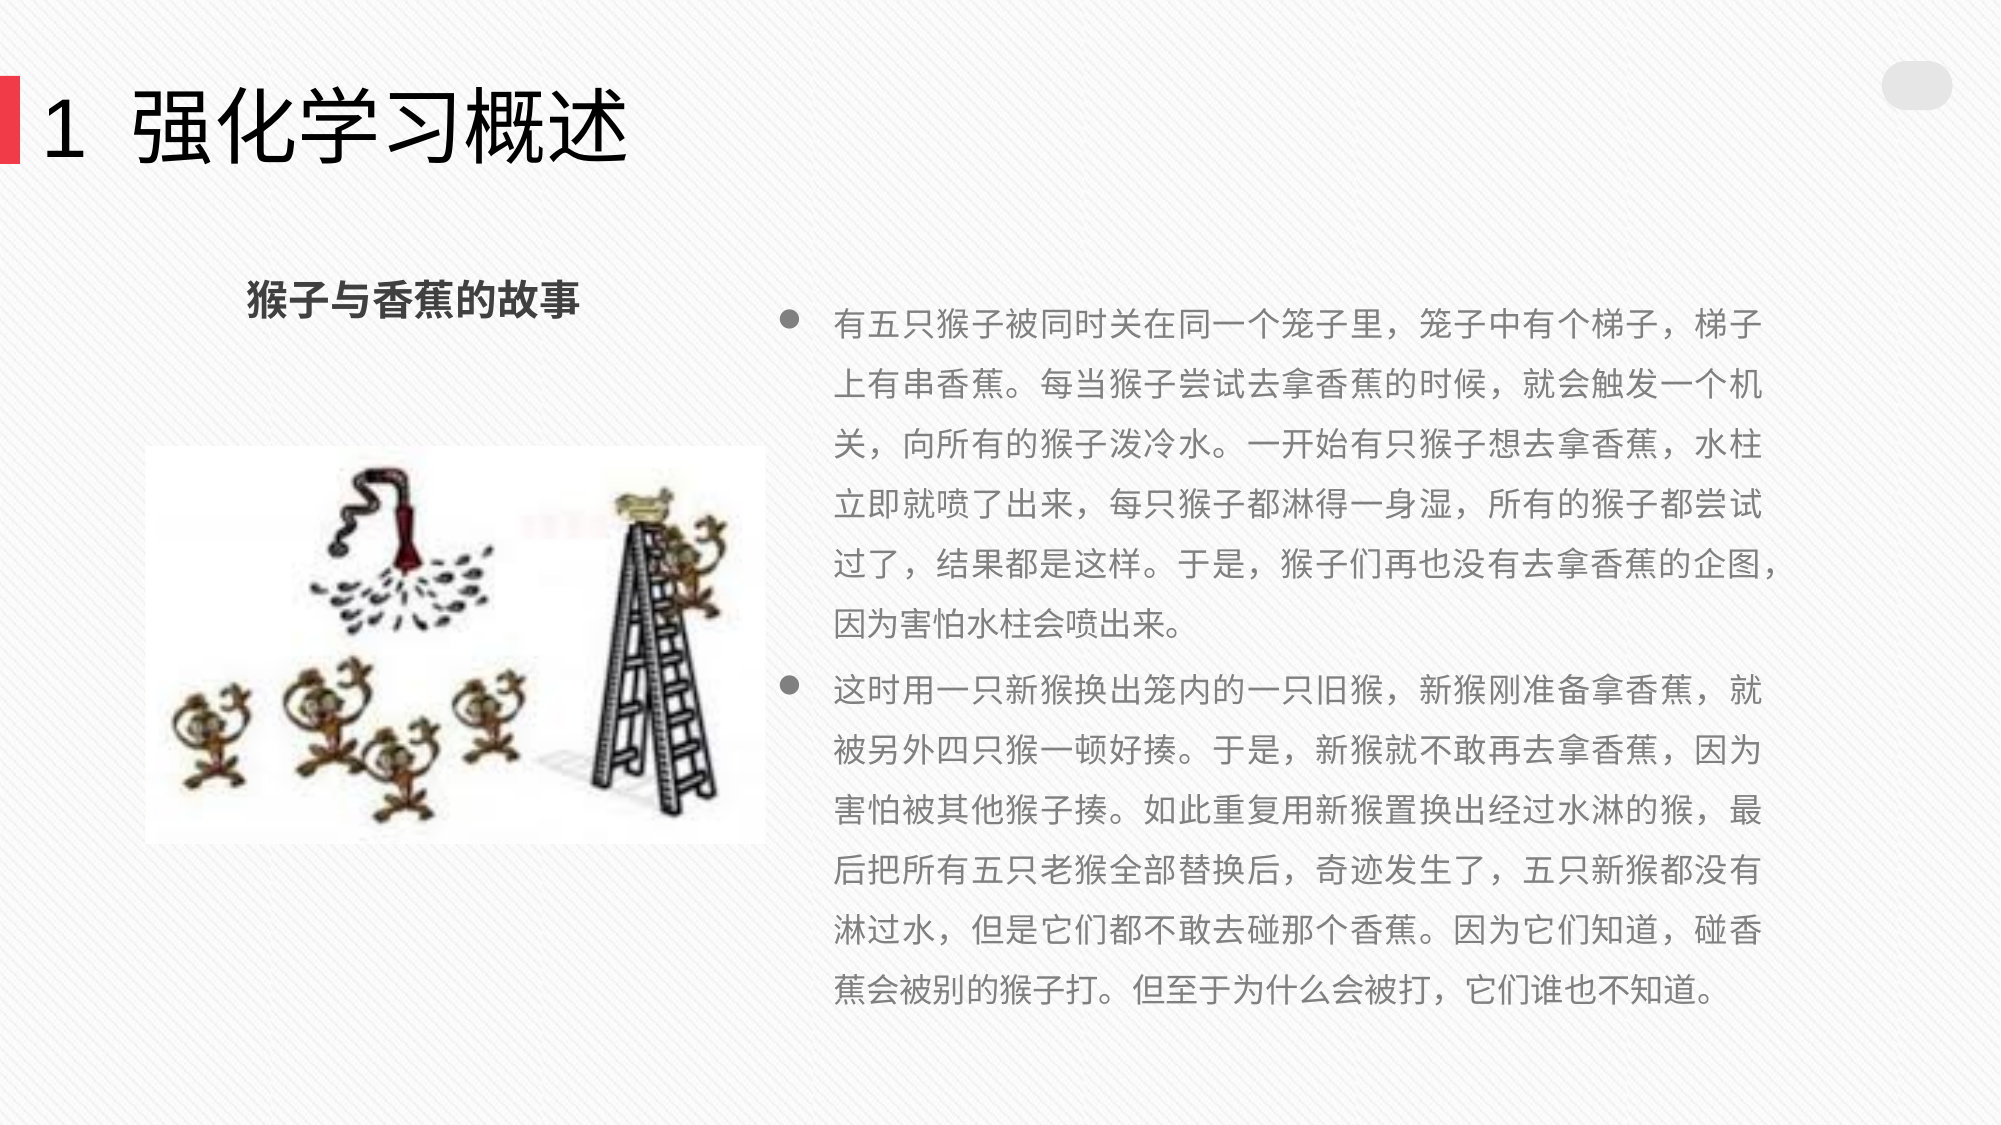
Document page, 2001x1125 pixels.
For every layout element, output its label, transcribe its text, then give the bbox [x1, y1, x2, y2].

text_box 猴子与香蕉的故事 [235, 233, 909, 365]
text_box 有五只猴子被同时关在同一个笼子里，笼子中有个梯子，梯子上有串香蕉。每当猴子尝试去拿香蕉的时候，就会触发一个机关，向所有的猴子泼冷水。一开始有只猴子想去拿香蕉，水柱立即就喷了出来，每只猴子都淋得一身湿，所有的猴子都尝试过了，结果都是这样。于是，猴子们再也没有去拿香蕉的企图，因为害怕水柱会喷出来。 这时用一只新猴换出笼内的一只旧猴，新猴刚准备拿香蕉，就被另外四只猴一顿好揍。于是，新猴就不敢再去拿香蕉，因为害怕被其他猴子揍。如此重复用新猴置换出经过水淋的猴，最后把所有五只老猴全部替换后，奇迹发生了，五只新猴都没有淋过水，但是它们都不敢去碰那个香蕉。因为它们知道，碰香蕉会被别的猴子打。但至于为什么会被打，它们谁也不知道。 [765, 277, 1776, 727]
list 1 强化学习概述 [41, 75, 1836, 186]
picture [0, 0, 2001, 1125]
